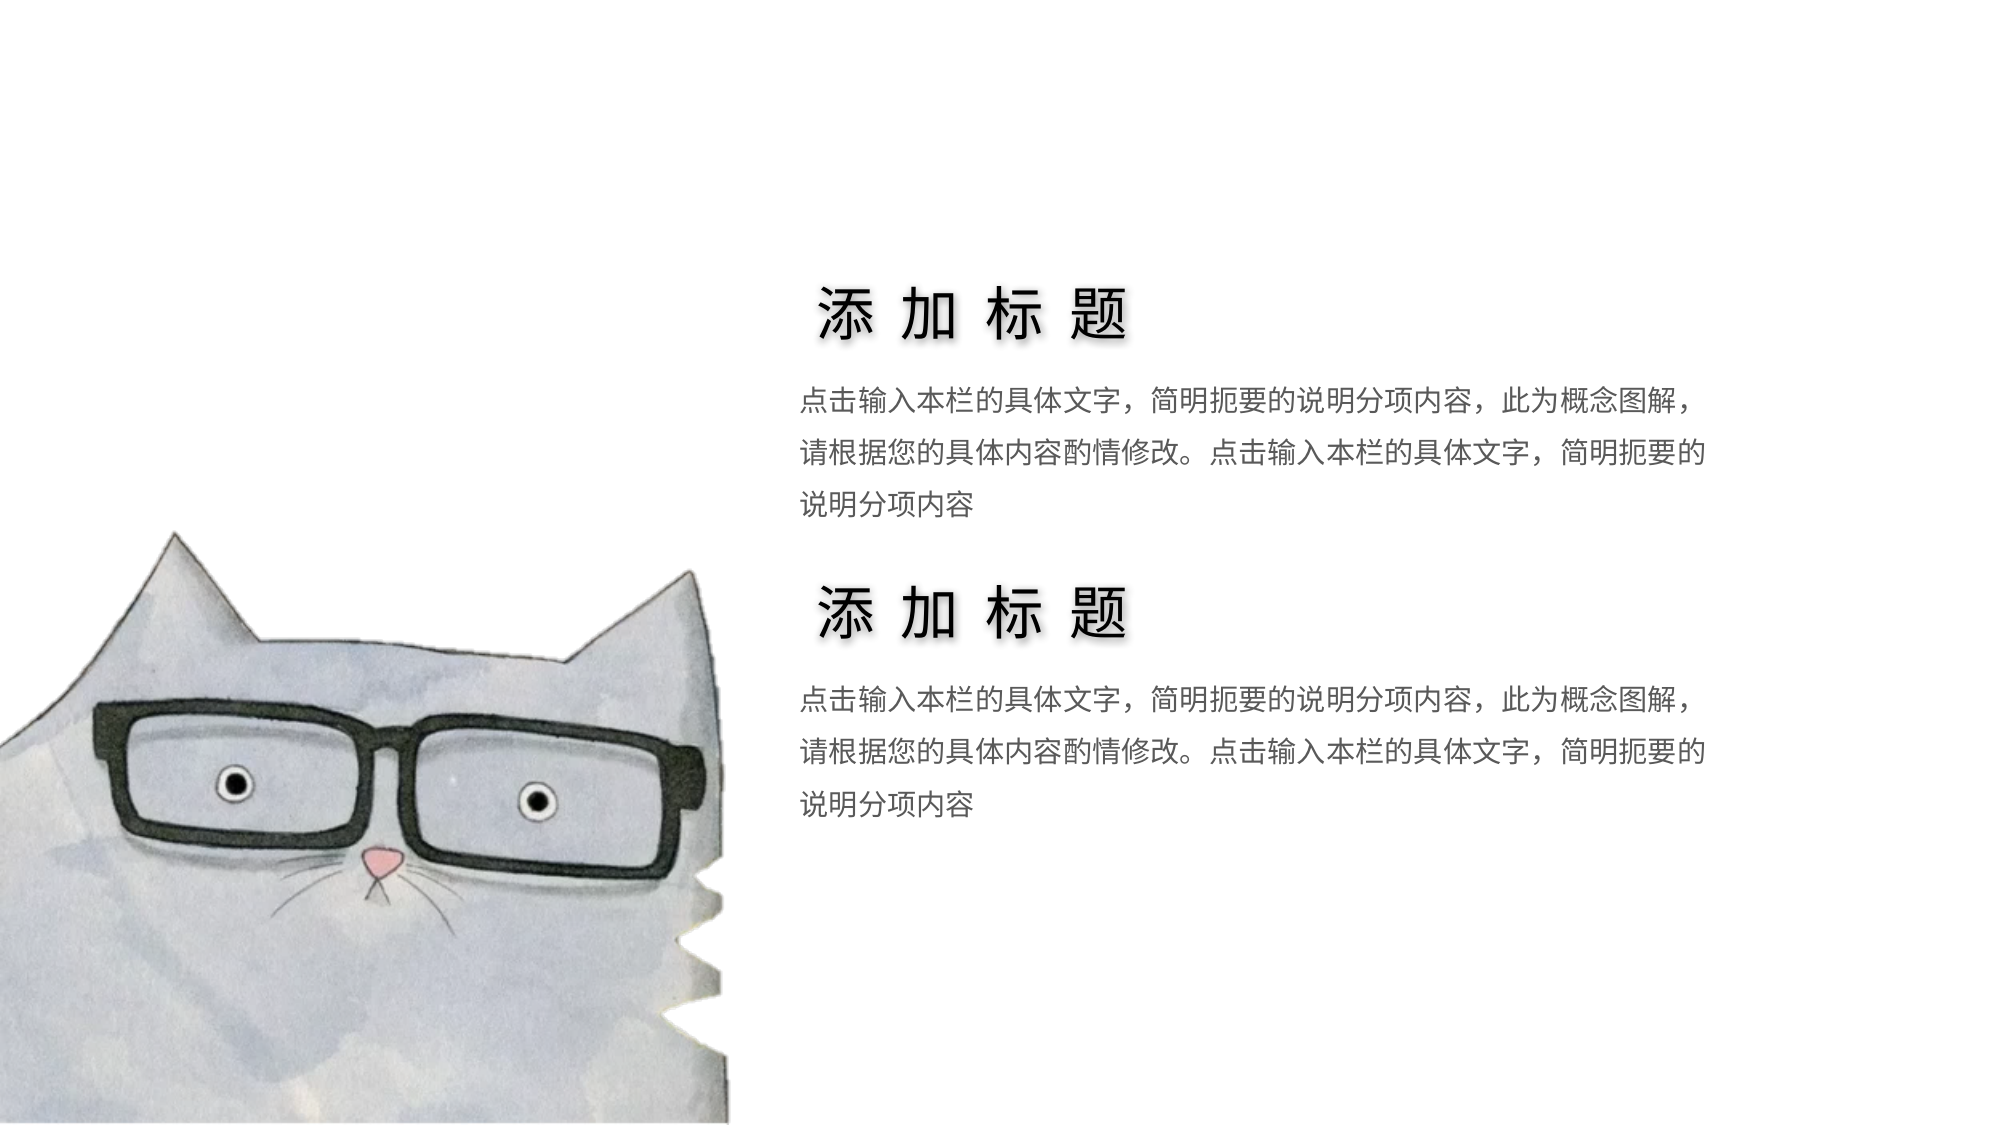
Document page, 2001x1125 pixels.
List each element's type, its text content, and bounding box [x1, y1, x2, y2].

text_box 点击输入本栏的具体文字，简明扼要的说明分项内容，此为概念图解，请根据您的具体内容酌情修改。点击输入本栏的具体文字，简明扼要的说明分项内容 [784, 655, 1729, 829]
text_box 添 加 标 题 [801, 565, 1404, 657]
text_box 添 加 标 题 [801, 266, 1404, 358]
text_box 点击输入本栏的具体文字，简明扼要的说明分项内容，此为概念图解，请根据您的具体内容酌情修改。点击输入本栏的具体文字，简明扼要的说明分项内容 [784, 356, 1729, 530]
picture [0, 473, 769, 1125]
